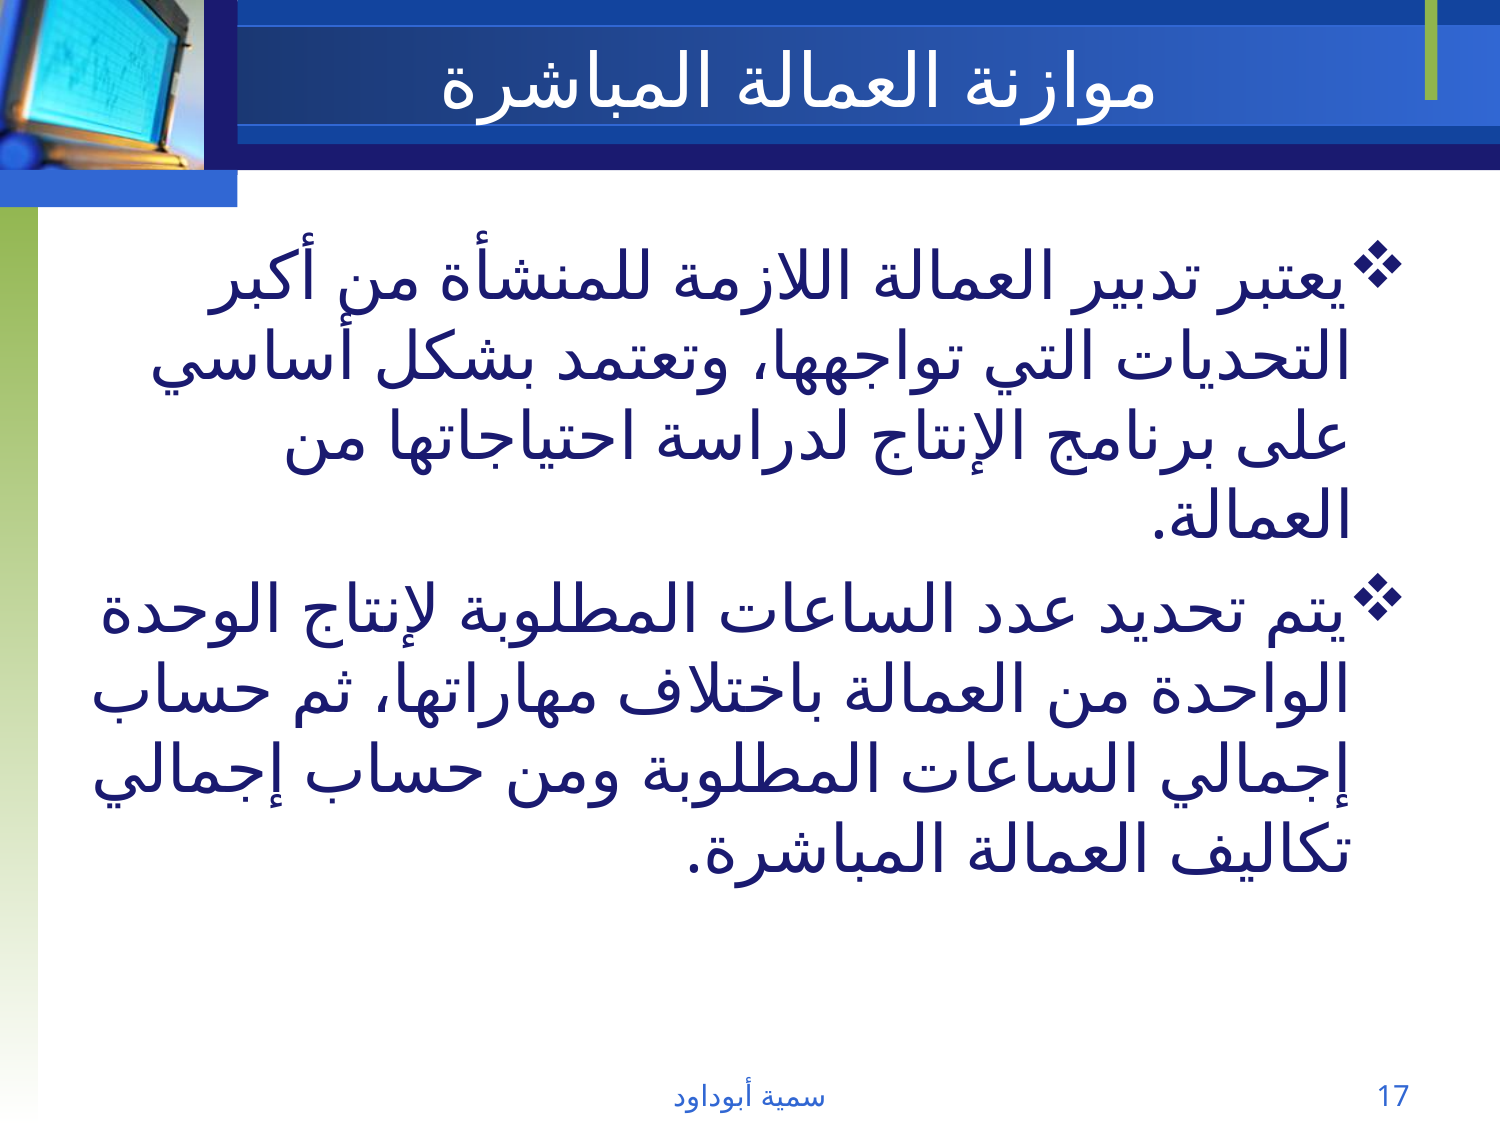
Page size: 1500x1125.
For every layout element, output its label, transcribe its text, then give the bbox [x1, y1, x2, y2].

title موازنة العمالة المباشرة [237, 33, 1363, 122]
picture [0, 0, 204, 169]
list يعتبر تدبير العمالة اللازمة للمنشأة من أكبر التحديات التي تواجهها، وتعتمد بشكل أساسي على برنامج الإنتاج لدراسة احتياجاتها من العمالة. يتم تحديد عدد الساعات المطلوبة لإنتاج الوحدة الواحدة من العمالة باختلاف مهاراتها، ثم حساب إجمالي الساعات المطلوبة ومن حساب إجمالي تكاليف العمالة المباشرة. [74, 224, 1426, 1050]
slide_number 17 [1074, 1069, 1426, 1111]
footer سمية أبوداود [512, 1069, 988, 1111]
